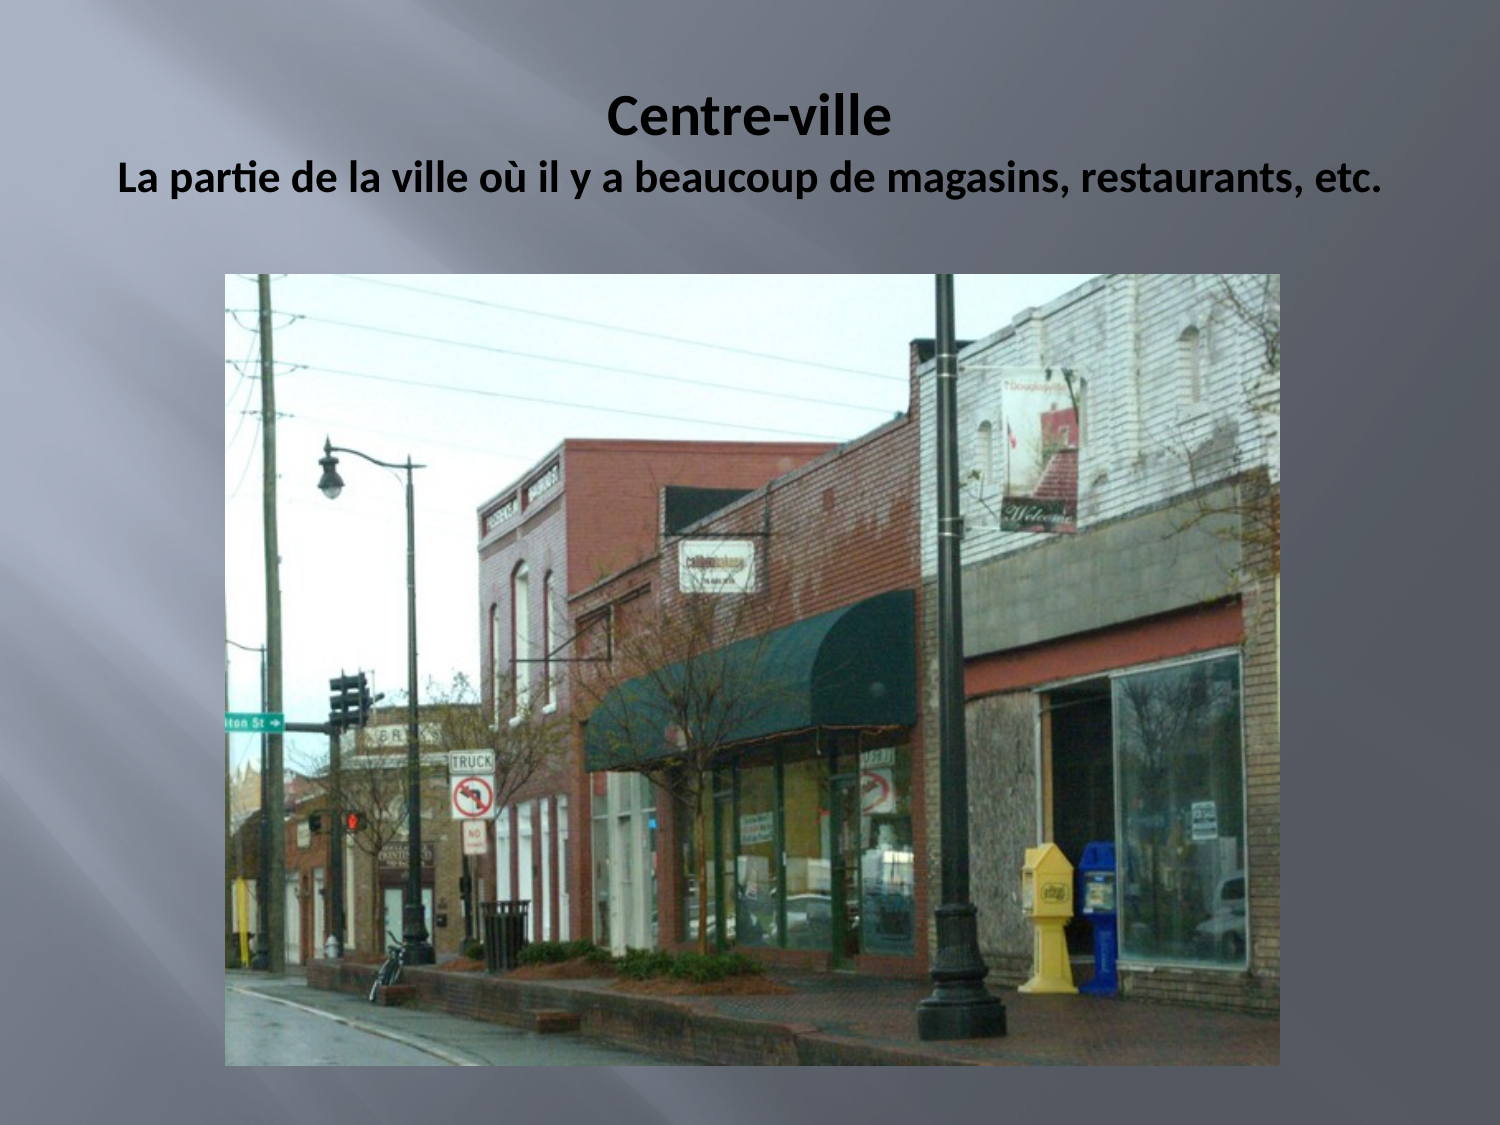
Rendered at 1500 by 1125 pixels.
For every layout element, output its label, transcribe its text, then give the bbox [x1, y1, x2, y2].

picture [224, 274, 1280, 1066]
title Centre-ville La partie de la ville où il y a beaucoup de magasins, restaurants, etc. [75, 45, 1425, 233]
